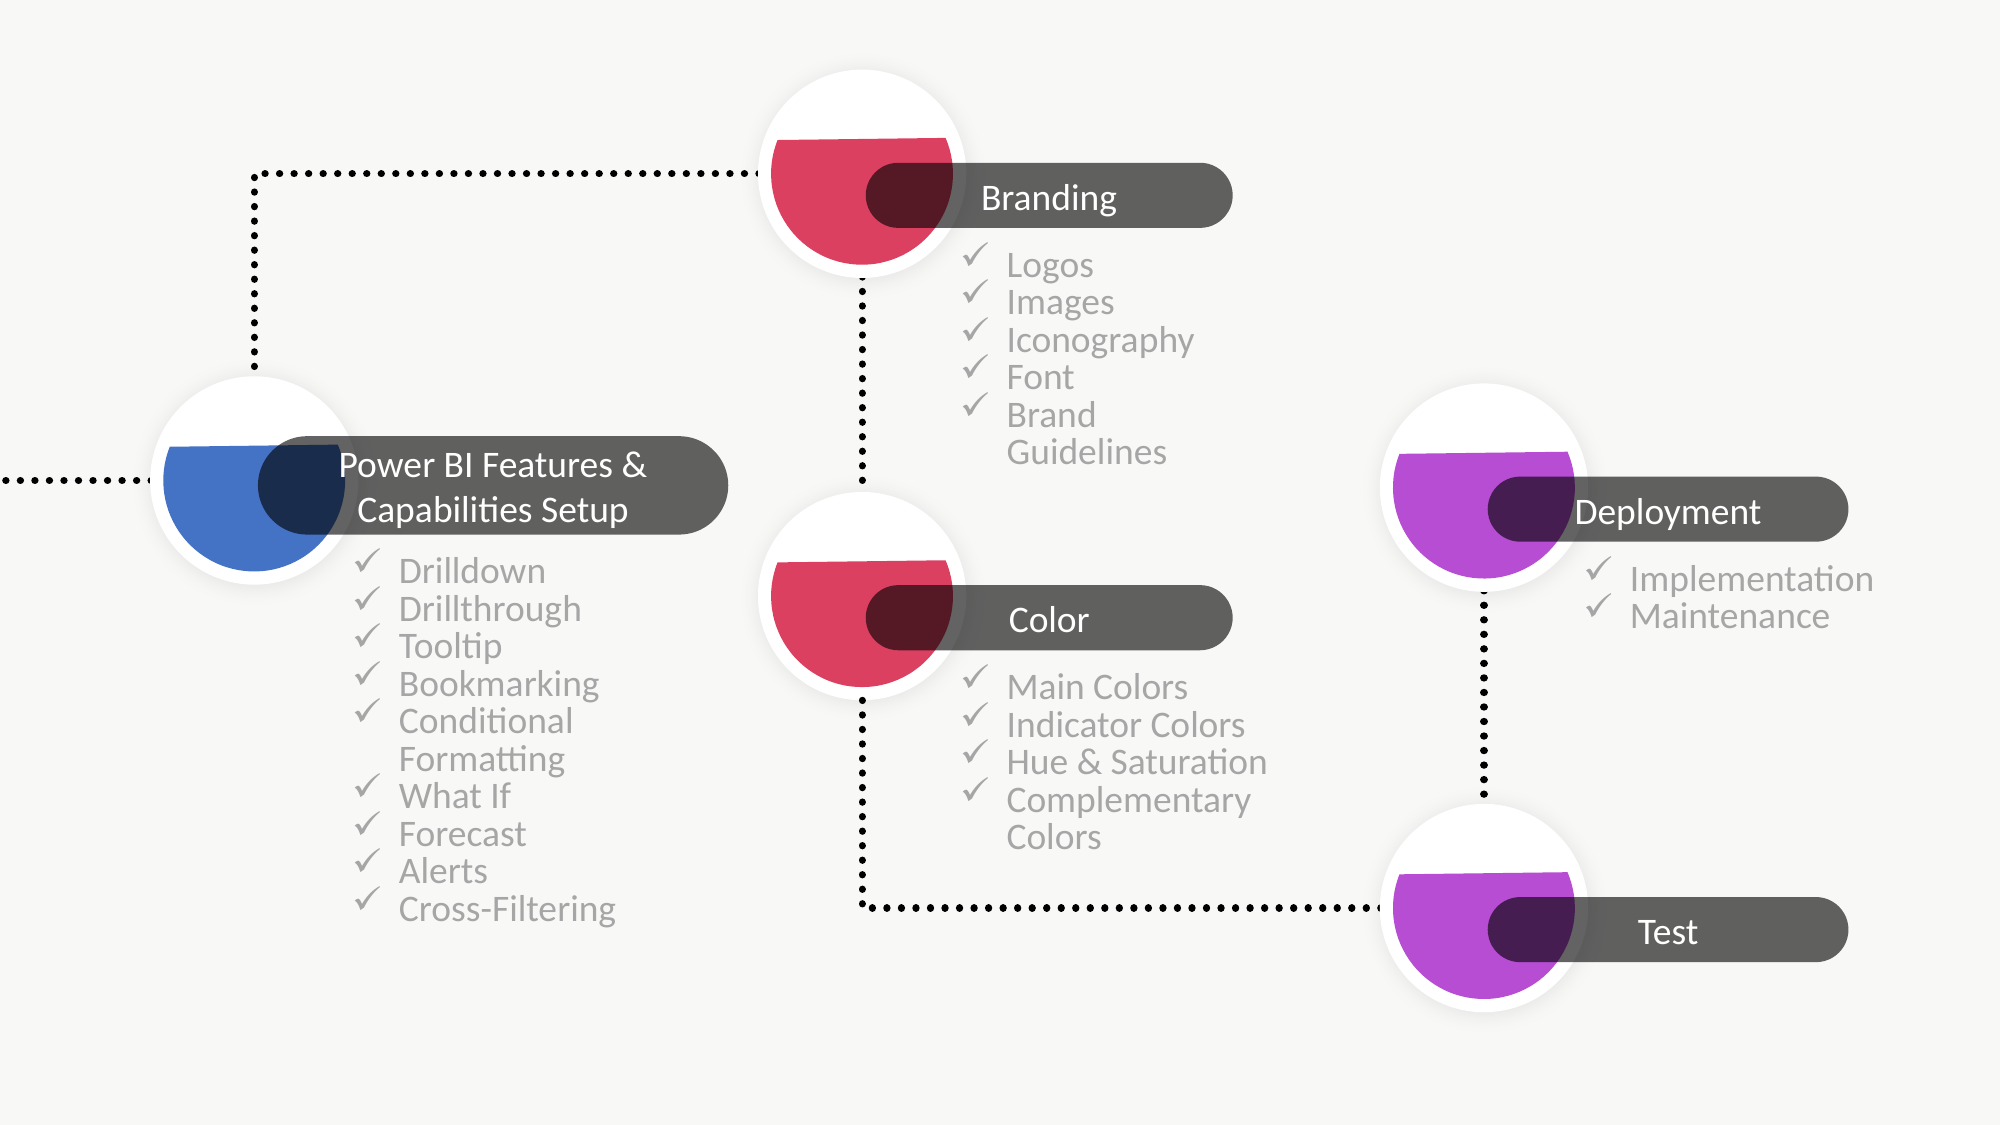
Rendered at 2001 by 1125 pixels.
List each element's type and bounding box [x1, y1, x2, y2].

text_box [759, 70, 1261, 521]
text_box [1380, 804, 1849, 1012]
text_box [254, 173, 759, 378]
text_box [759, 492, 1290, 943]
text_box [862, 699, 1381, 909]
text_box [151, 377, 729, 941]
text_box [1380, 384, 1892, 646]
